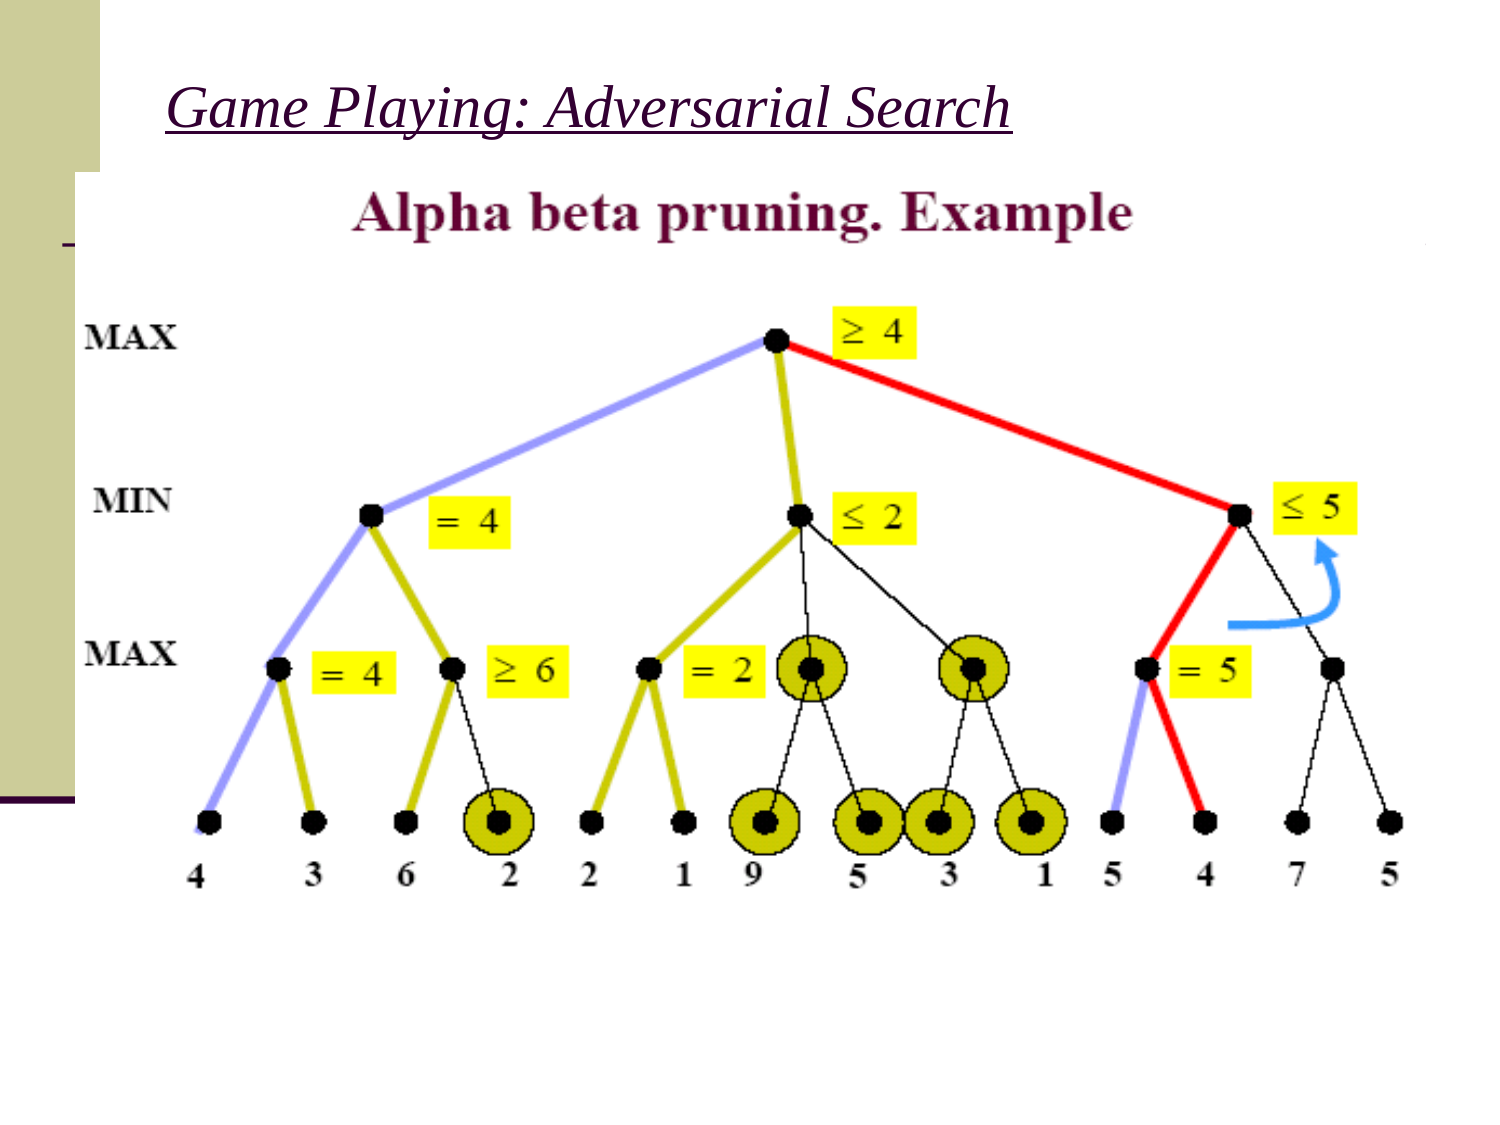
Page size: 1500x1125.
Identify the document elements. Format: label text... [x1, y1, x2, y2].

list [74, 172, 1426, 1006]
title Game Playing: Adversarial Search [149, 45, 1426, 162]
